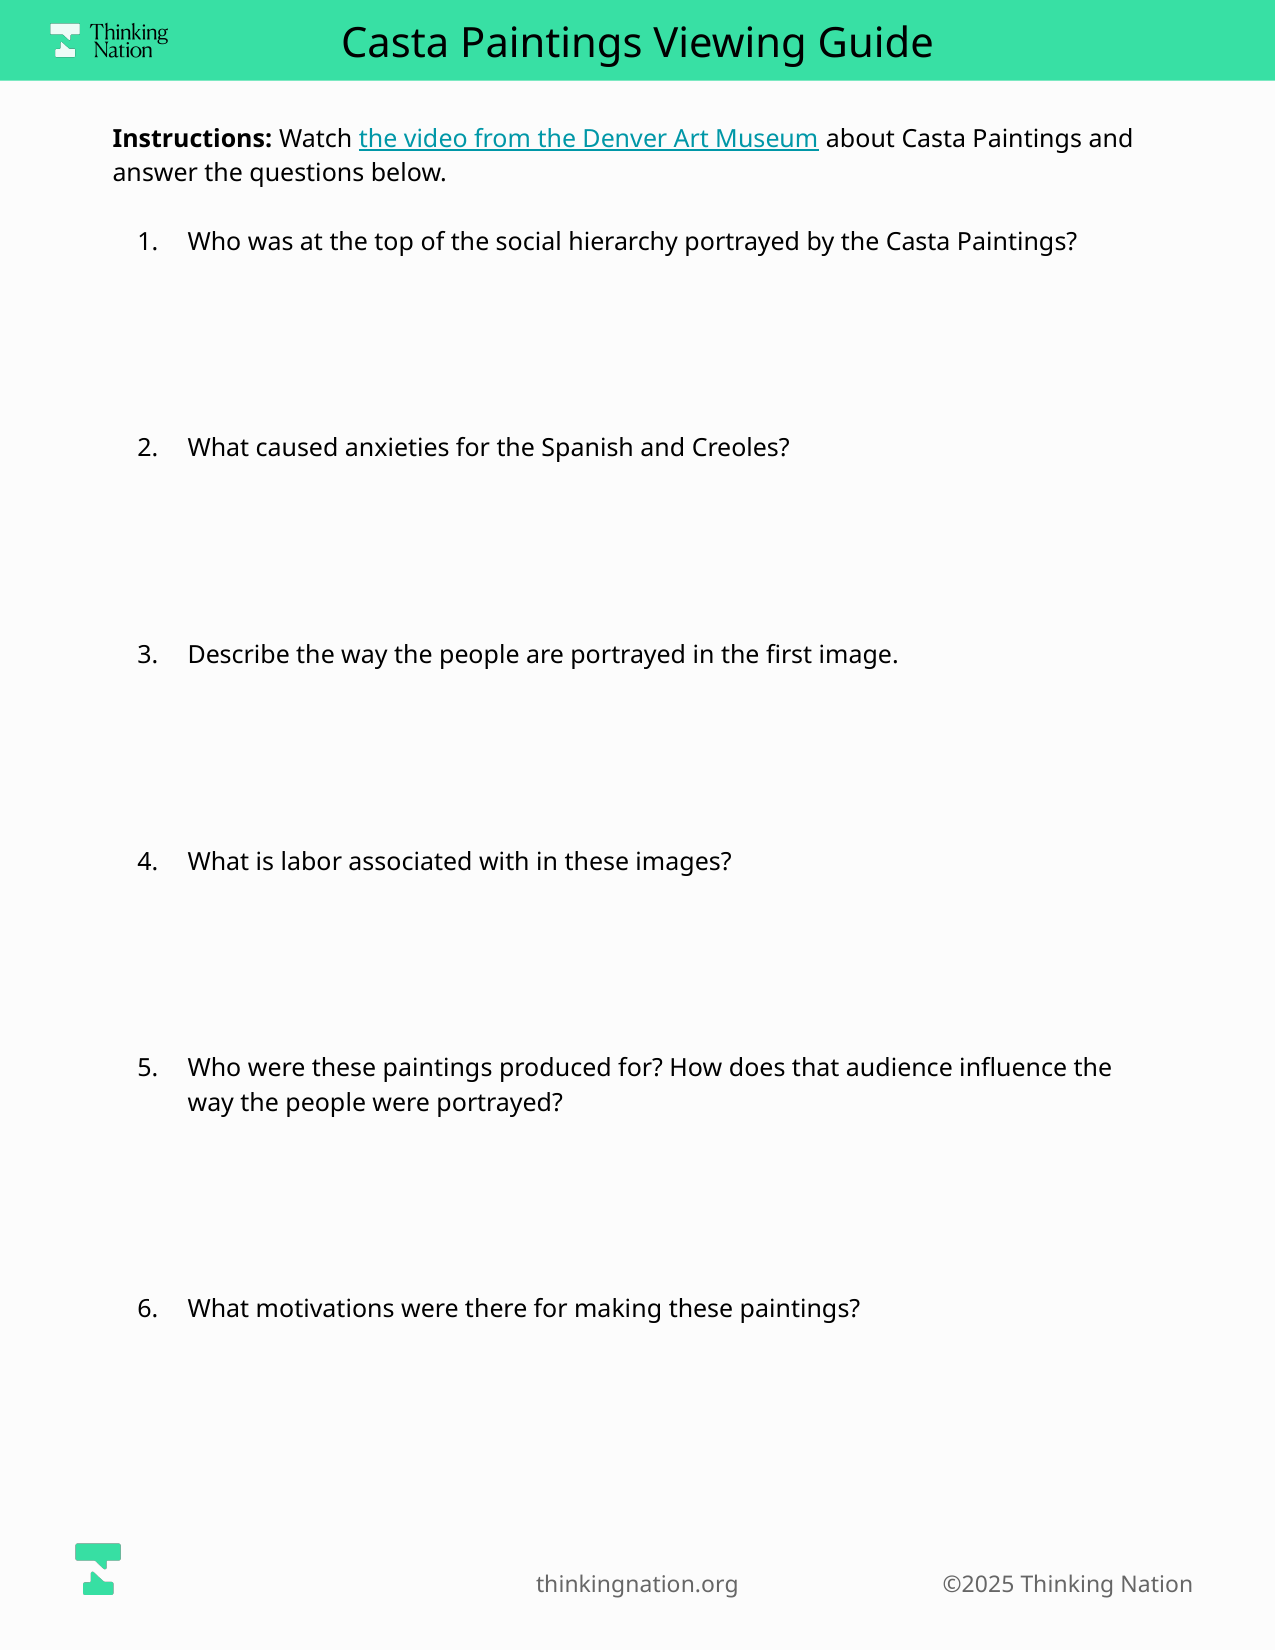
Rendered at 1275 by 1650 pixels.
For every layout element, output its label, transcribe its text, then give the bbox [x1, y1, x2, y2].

text_box Casta Paintings Viewing Guide [0, 0, 1275, 81]
text_box Instructions: Watch the video from the Denver Art Museum about Casta Paintings and answer the questions below. Who was at the top of the social hierarchy portrayed by the Casta Paintings? What caused anxieties for the Spanish and Creoles? Describe the way the people are portrayed in the first image. What is labor associated with in these images? Who were these paintings produced for? How does that audience influence the way the people were portrayed? What motivations were there for making these paintings? [97, 107, 1178, 1545]
picture [36, 12, 172, 69]
text_box thinkingnation.org [486, 1553, 789, 1605]
text_box ©2025 Thinking Nation [907, 1553, 1210, 1605]
picture [62, 1533, 134, 1605]
